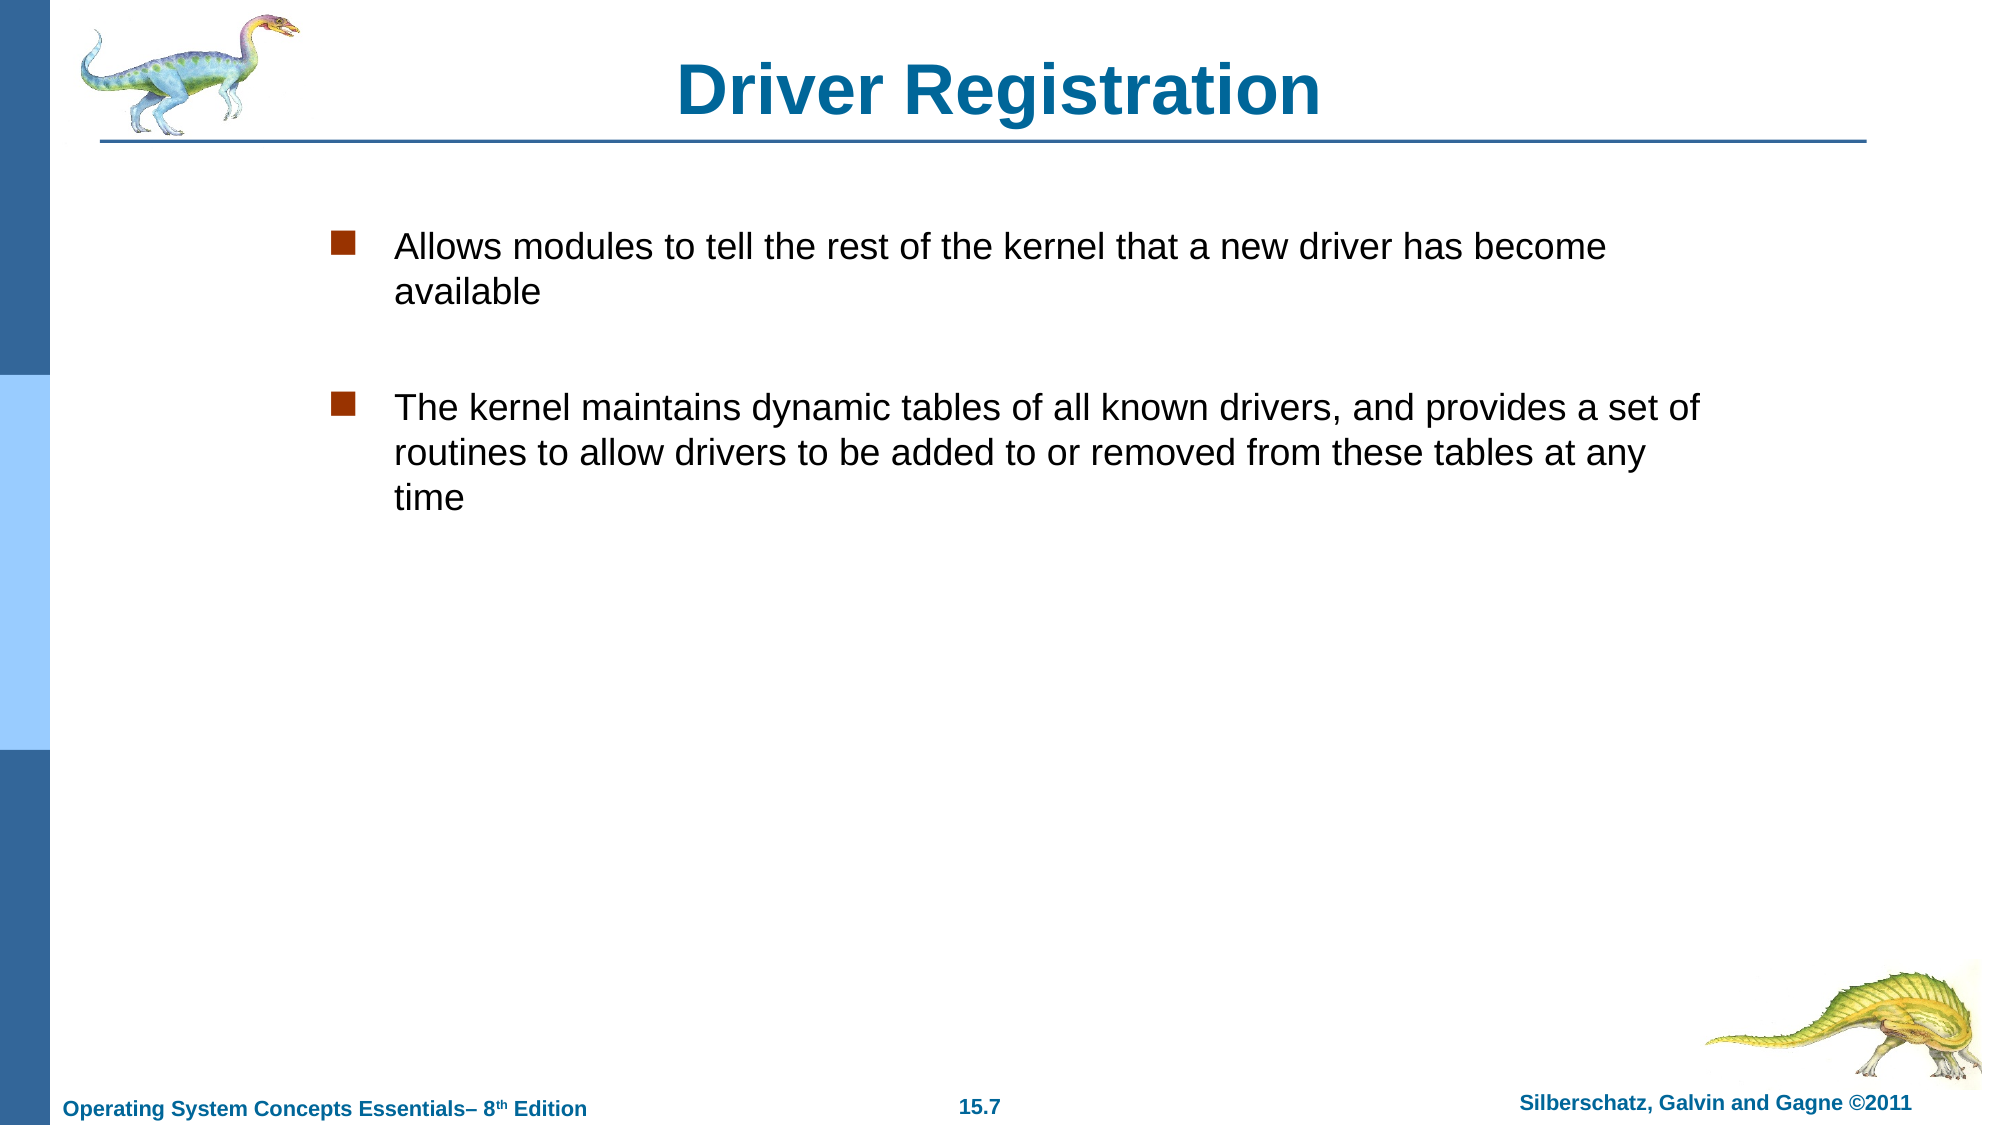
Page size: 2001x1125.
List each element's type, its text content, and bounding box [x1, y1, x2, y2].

picture [1700, 959, 1982, 1090]
list Allows modules to tell the rest of the kernel that a new driver has become available The kernel maintains dynamic tables of all known drivers, and provides a set of routines to allow drivers to be added to or removed from these tables at any time [312, 210, 1734, 947]
title Driver Registration [99, 45, 1900, 141]
picture [62, 0, 324, 149]
